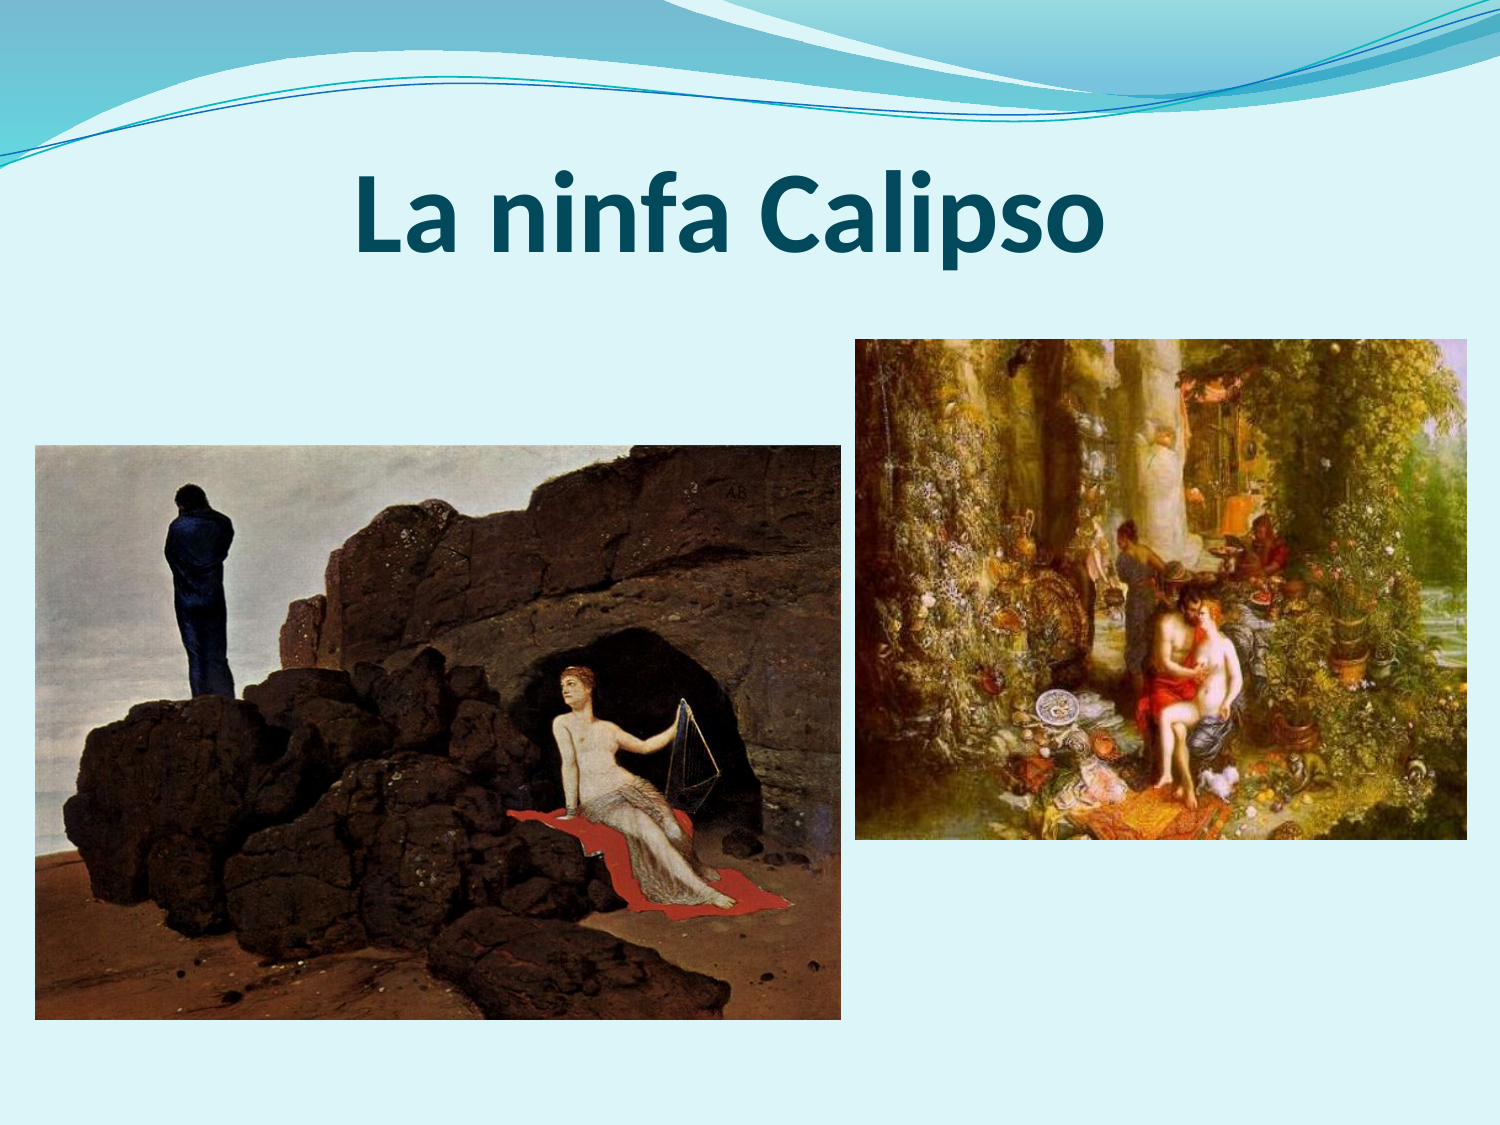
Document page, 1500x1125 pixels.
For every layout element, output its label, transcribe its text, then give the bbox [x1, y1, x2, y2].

picture [855, 339, 1467, 840]
picture [34, 445, 842, 1020]
title La ninfa Calipso [93, 152, 1369, 277]
